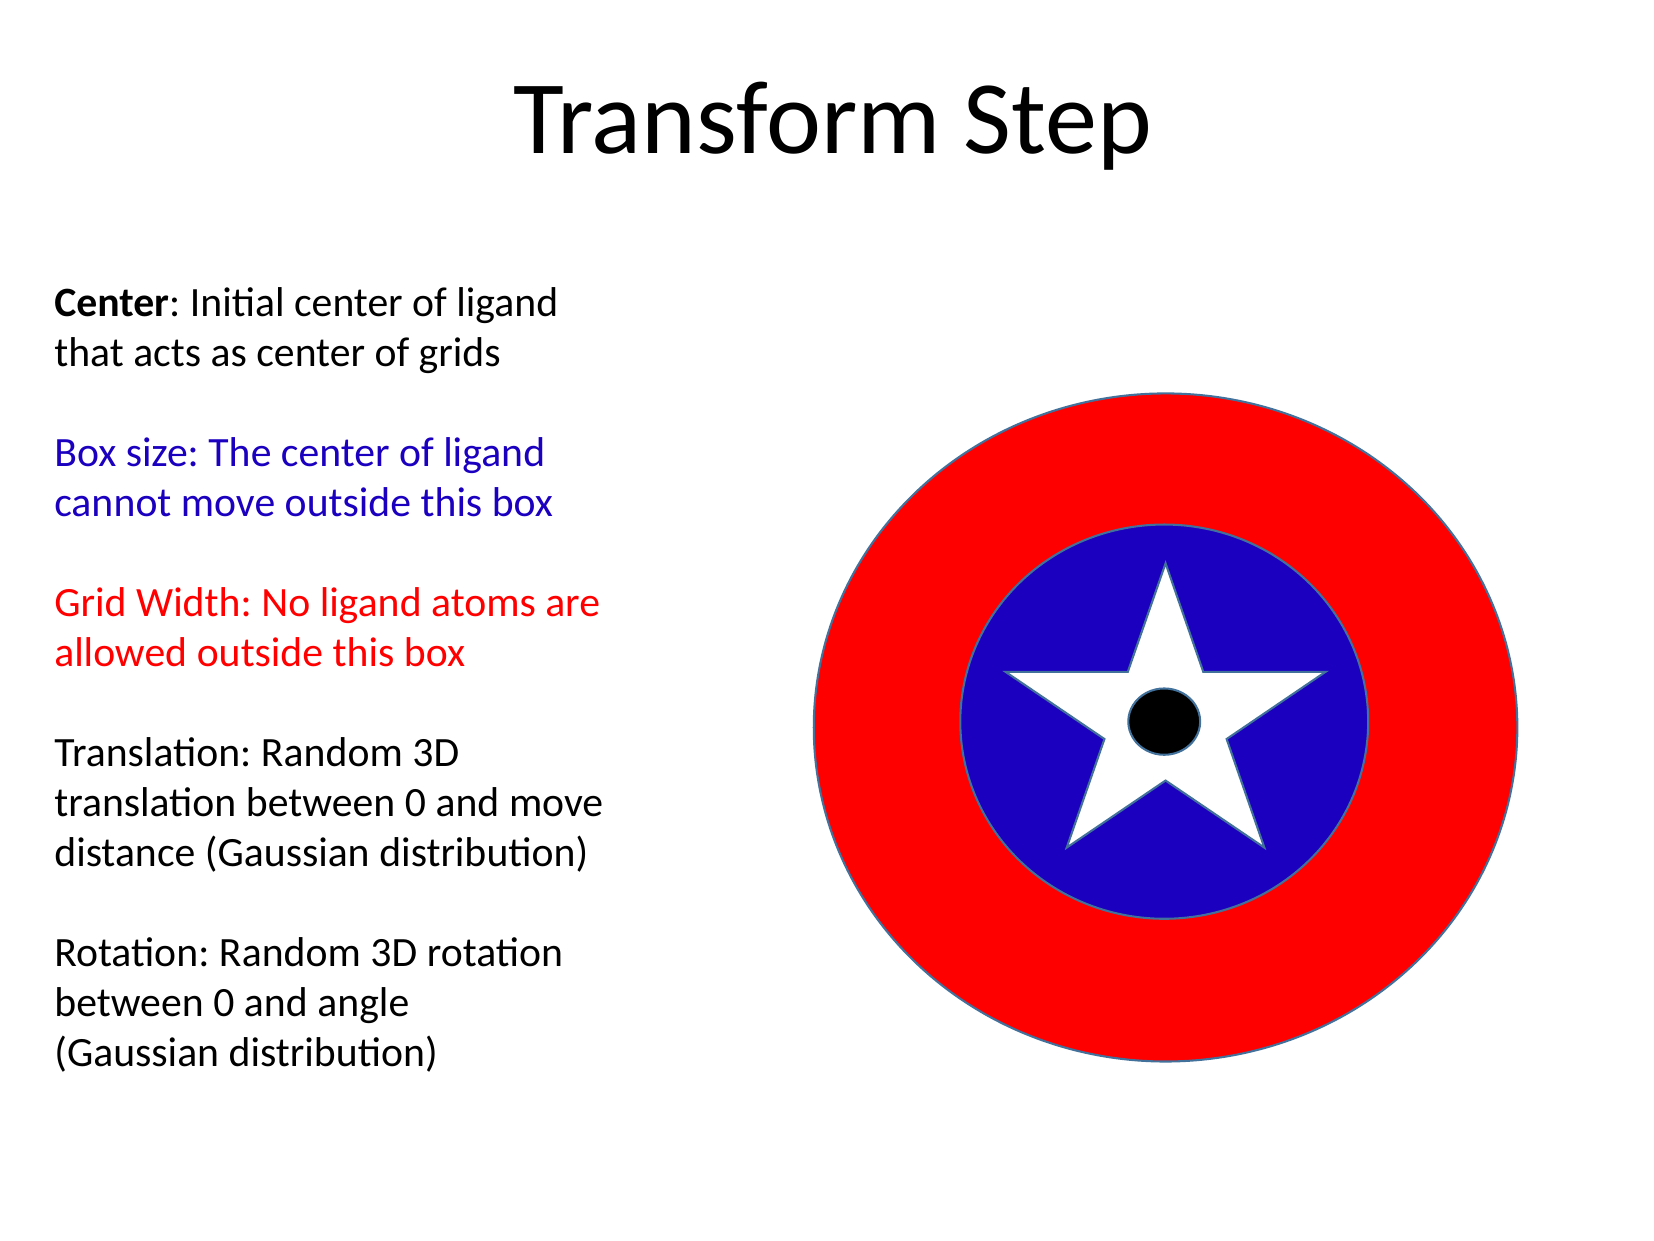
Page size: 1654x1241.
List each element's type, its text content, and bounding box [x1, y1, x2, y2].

title Transform Step [481, 17, 1185, 222]
list Center: Initial center of ligand that acts as center of grids Box size: The center of ligand cannot move outside this box Grid Width: No ligand atoms are allowed outside this box Translation: Random 3D translation between 0 and move distance (Gaussian distribution) Rotation: Random 3D rotation between 0 and angle (Gaussian distribution) [39, 259, 638, 1158]
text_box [813, 393, 1518, 1062]
